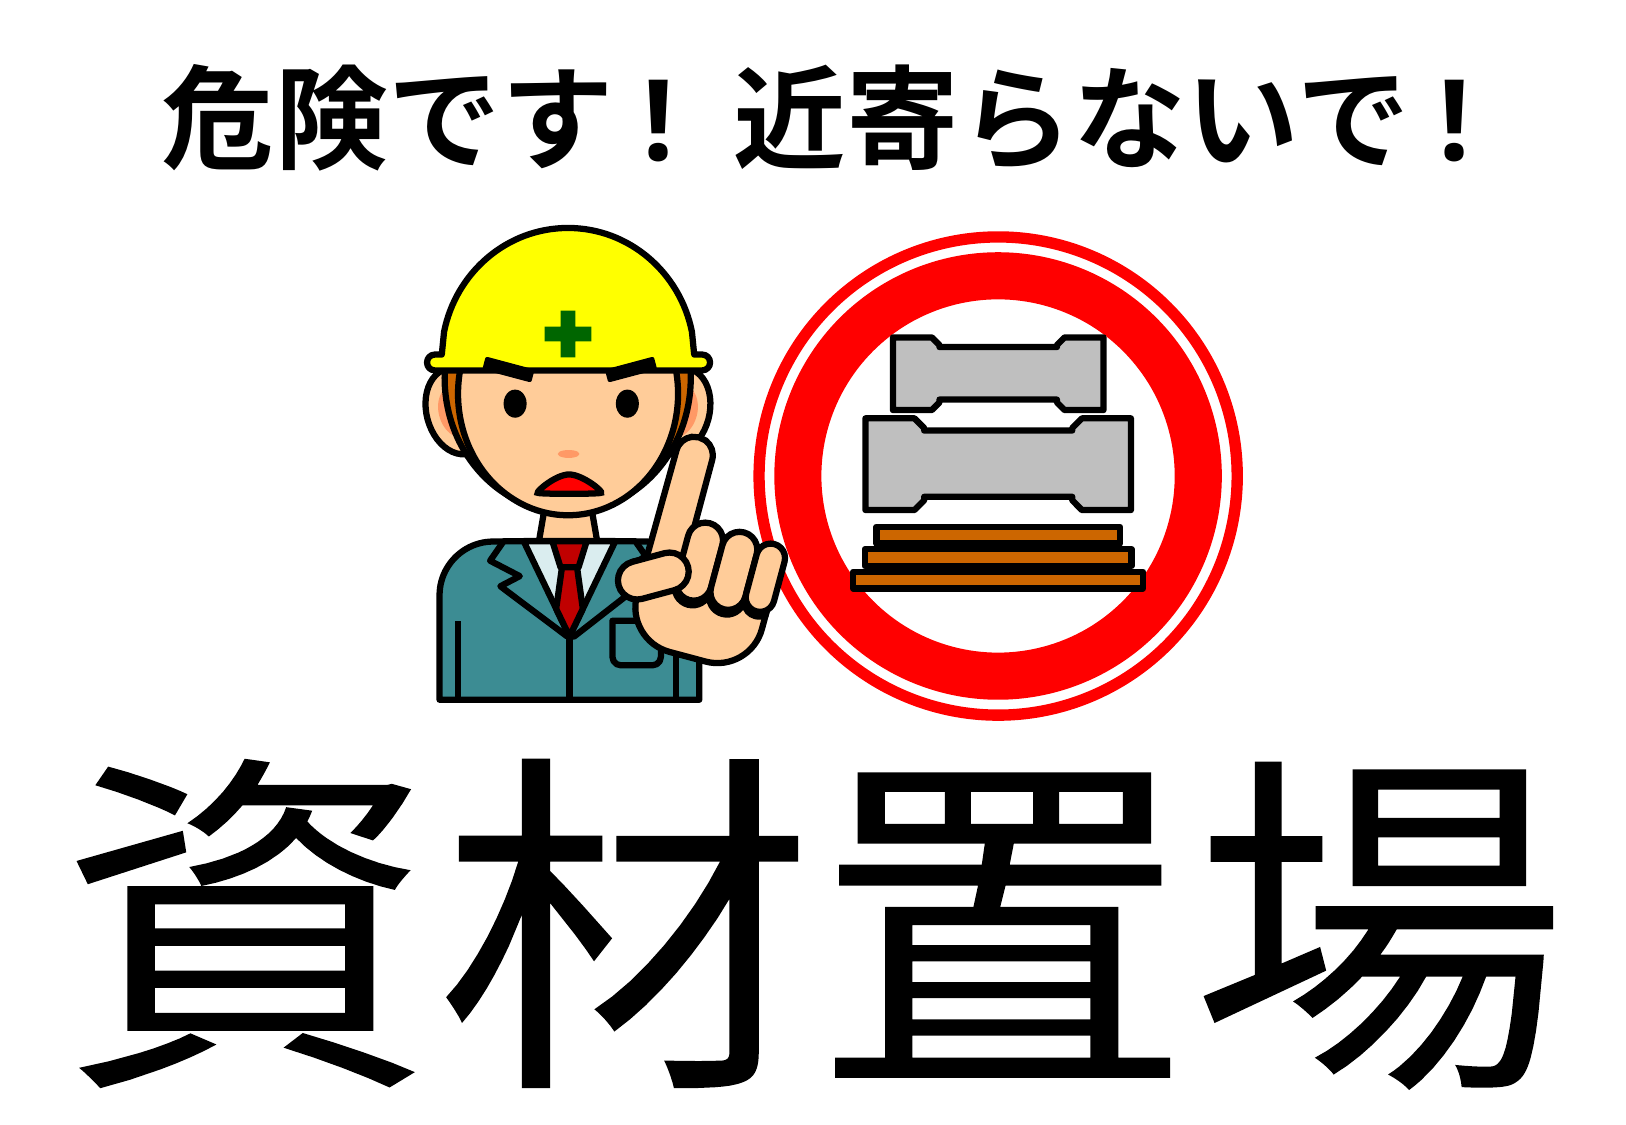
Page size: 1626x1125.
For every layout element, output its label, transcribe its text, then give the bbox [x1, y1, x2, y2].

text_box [426, 227, 1244, 721]
text_box 危険です! 近寄らないで! [44, 40, 1588, 191]
